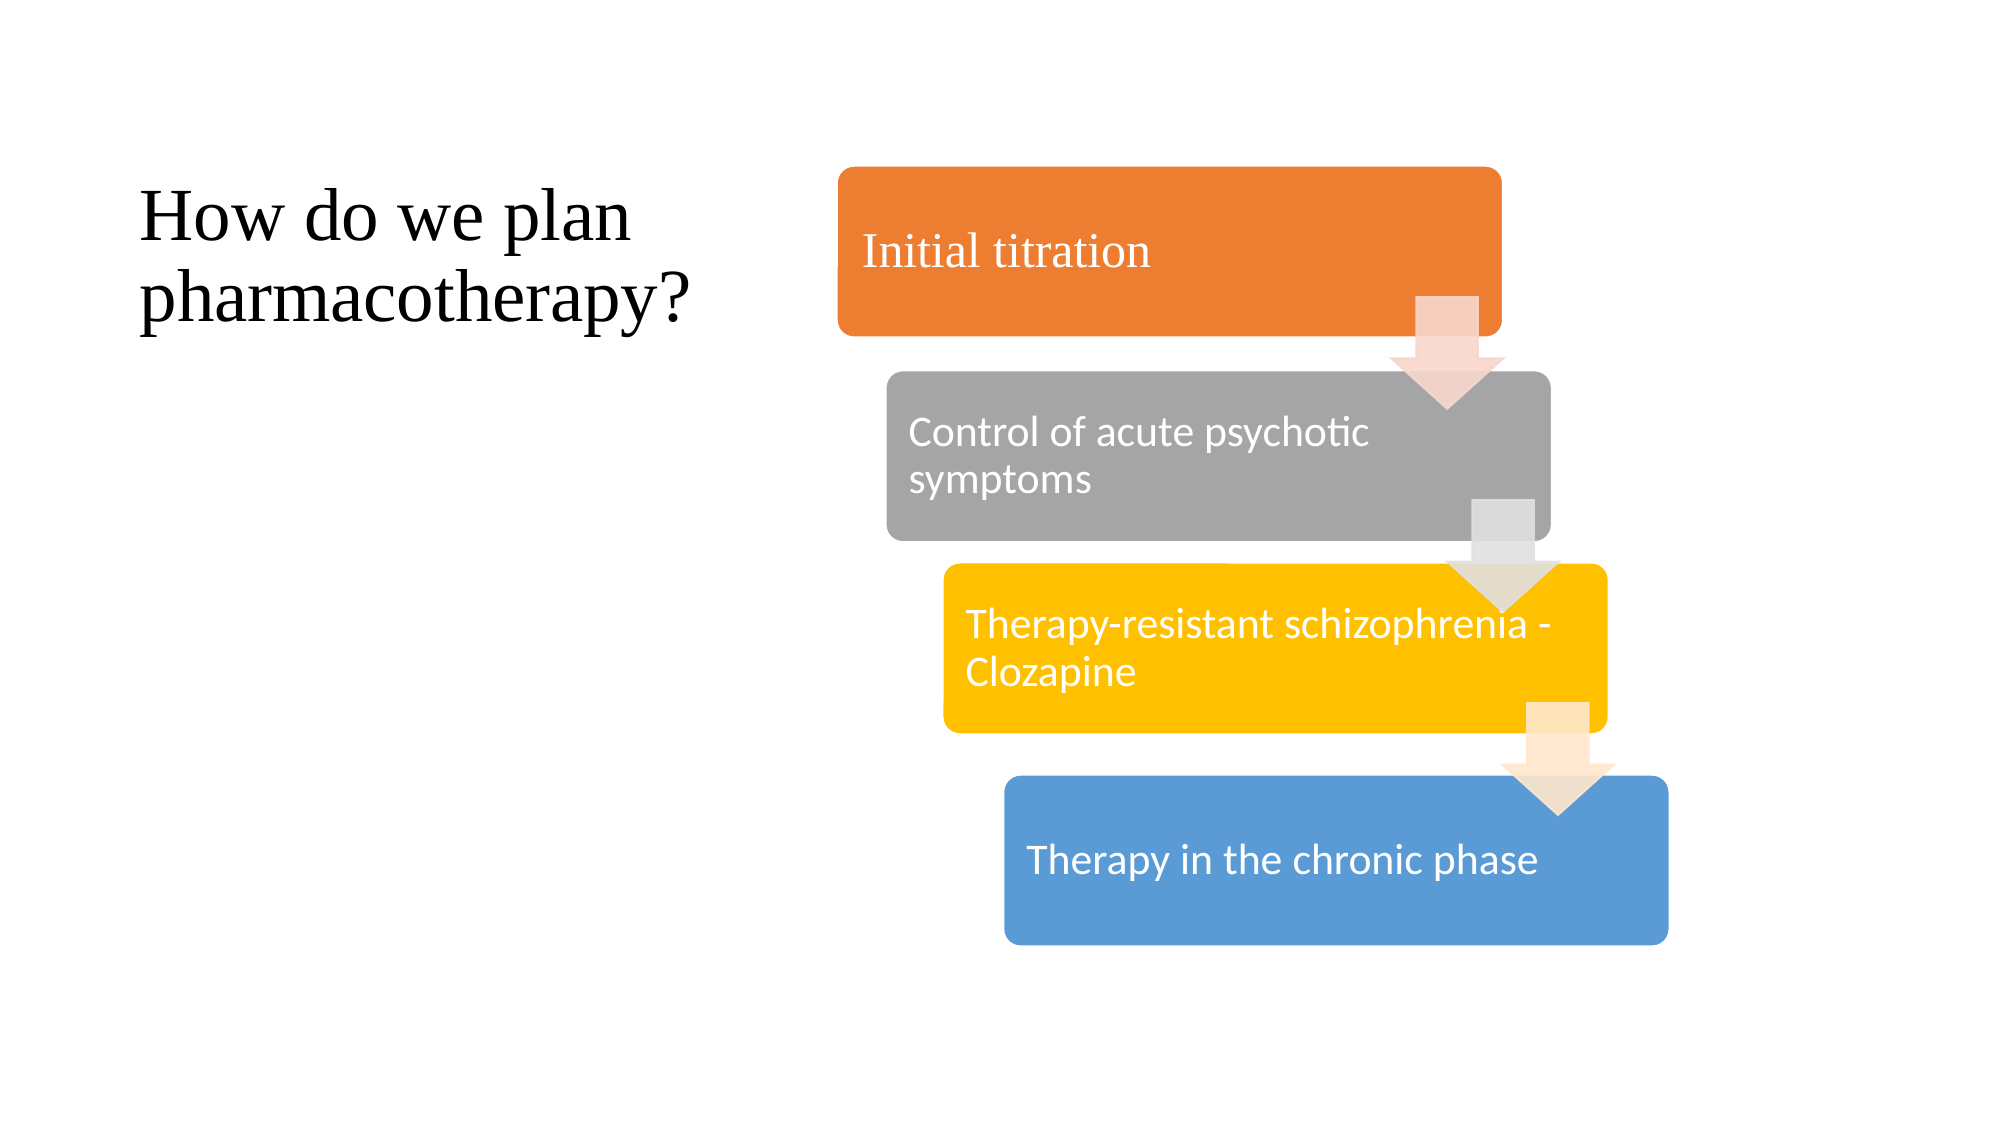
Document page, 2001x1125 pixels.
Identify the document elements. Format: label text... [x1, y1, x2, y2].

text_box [836, 165, 1670, 947]
title How do we plan pharmacotherapy? [137, 75, 783, 338]
